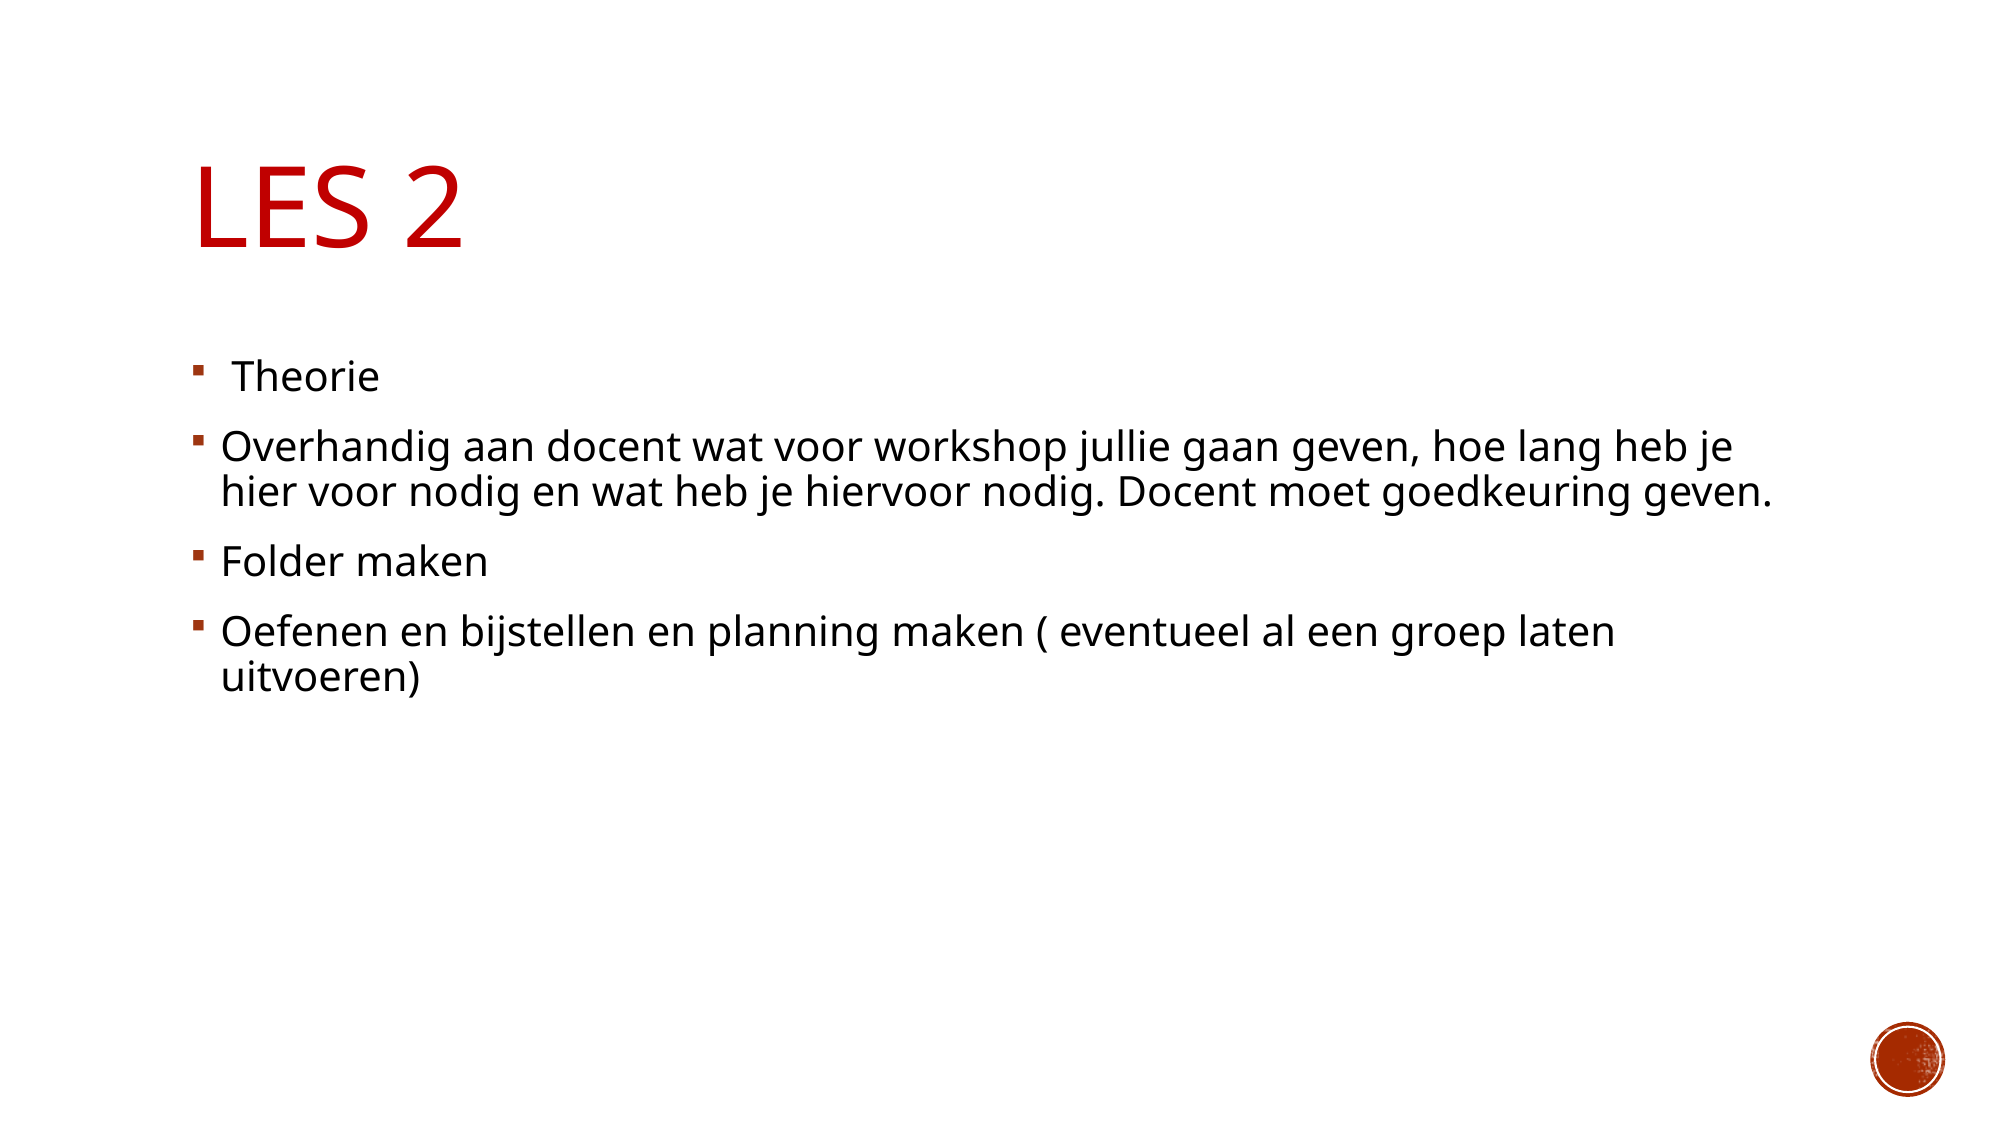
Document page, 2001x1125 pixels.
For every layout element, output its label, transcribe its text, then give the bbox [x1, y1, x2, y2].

list Theorie Overhandig aan docent wat voor workshop jullie gaan geven, hoe lang heb je hier voor nodig en wat heb je hiervoor nodig. Docent moet goedkeuring geven. Folder maken Oefenen en bijstellen en planning maken ( eventueel al een groep laten uitvoeren) [175, 348, 1826, 1013]
title Les 2 [175, 79, 1826, 344]
